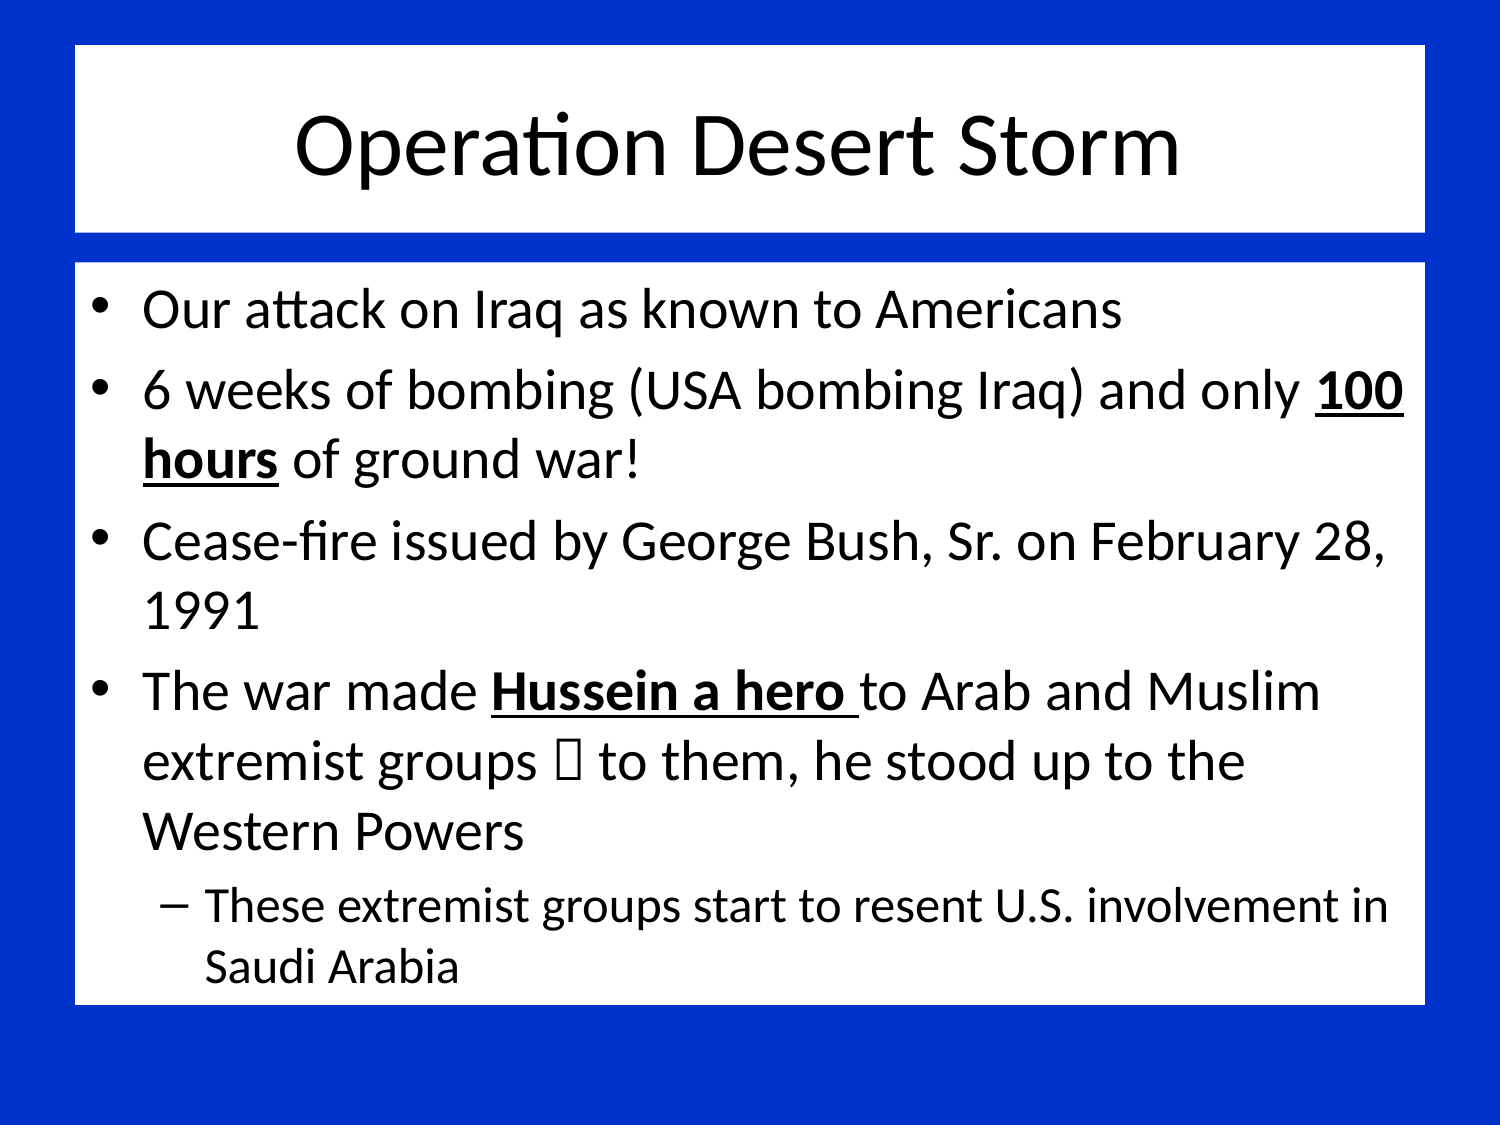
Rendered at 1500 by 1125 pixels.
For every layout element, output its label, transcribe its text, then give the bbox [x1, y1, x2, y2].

list Our attack on Iraq as known to Americans 6 weeks of bombing (USA bombing Iraq) and only 100 hours of ground war! Cease-fire issued by George Bush, Sr. on February 28, 1991 The war made Hussein a hero to Arab and Muslim extremist groups  to them, he stood up to the Western Powers These extremist groups start to resent U.S. involvement in Saudi Arabia [75, 262, 1425, 1005]
title Operation Desert Storm [75, 45, 1425, 233]
